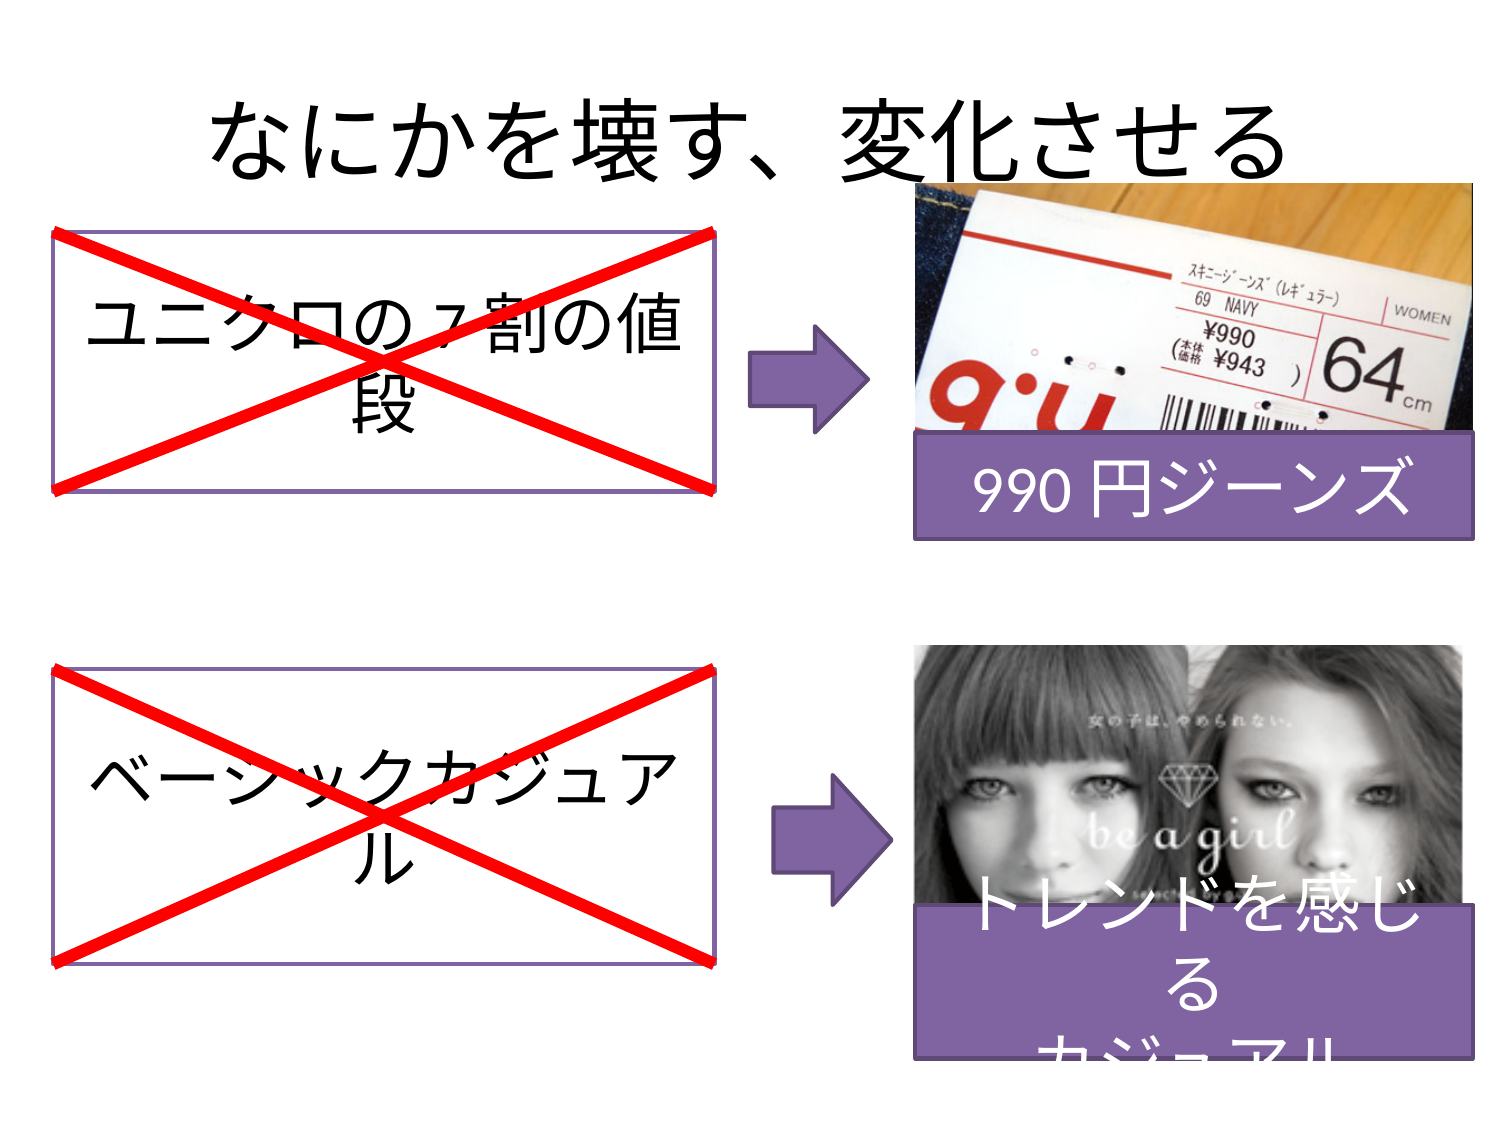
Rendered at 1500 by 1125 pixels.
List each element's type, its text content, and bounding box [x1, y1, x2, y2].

text_box [771, 773, 894, 907]
text_box トレンドを感じる カジュアル [913, 967, 1475, 1061]
picture [915, 182, 1473, 540]
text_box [52, 668, 715, 965]
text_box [52, 231, 715, 492]
picture [905, 644, 1474, 959]
text_box [747, 324, 871, 435]
title なにかを壊す、変化させる [75, 45, 1425, 233]
